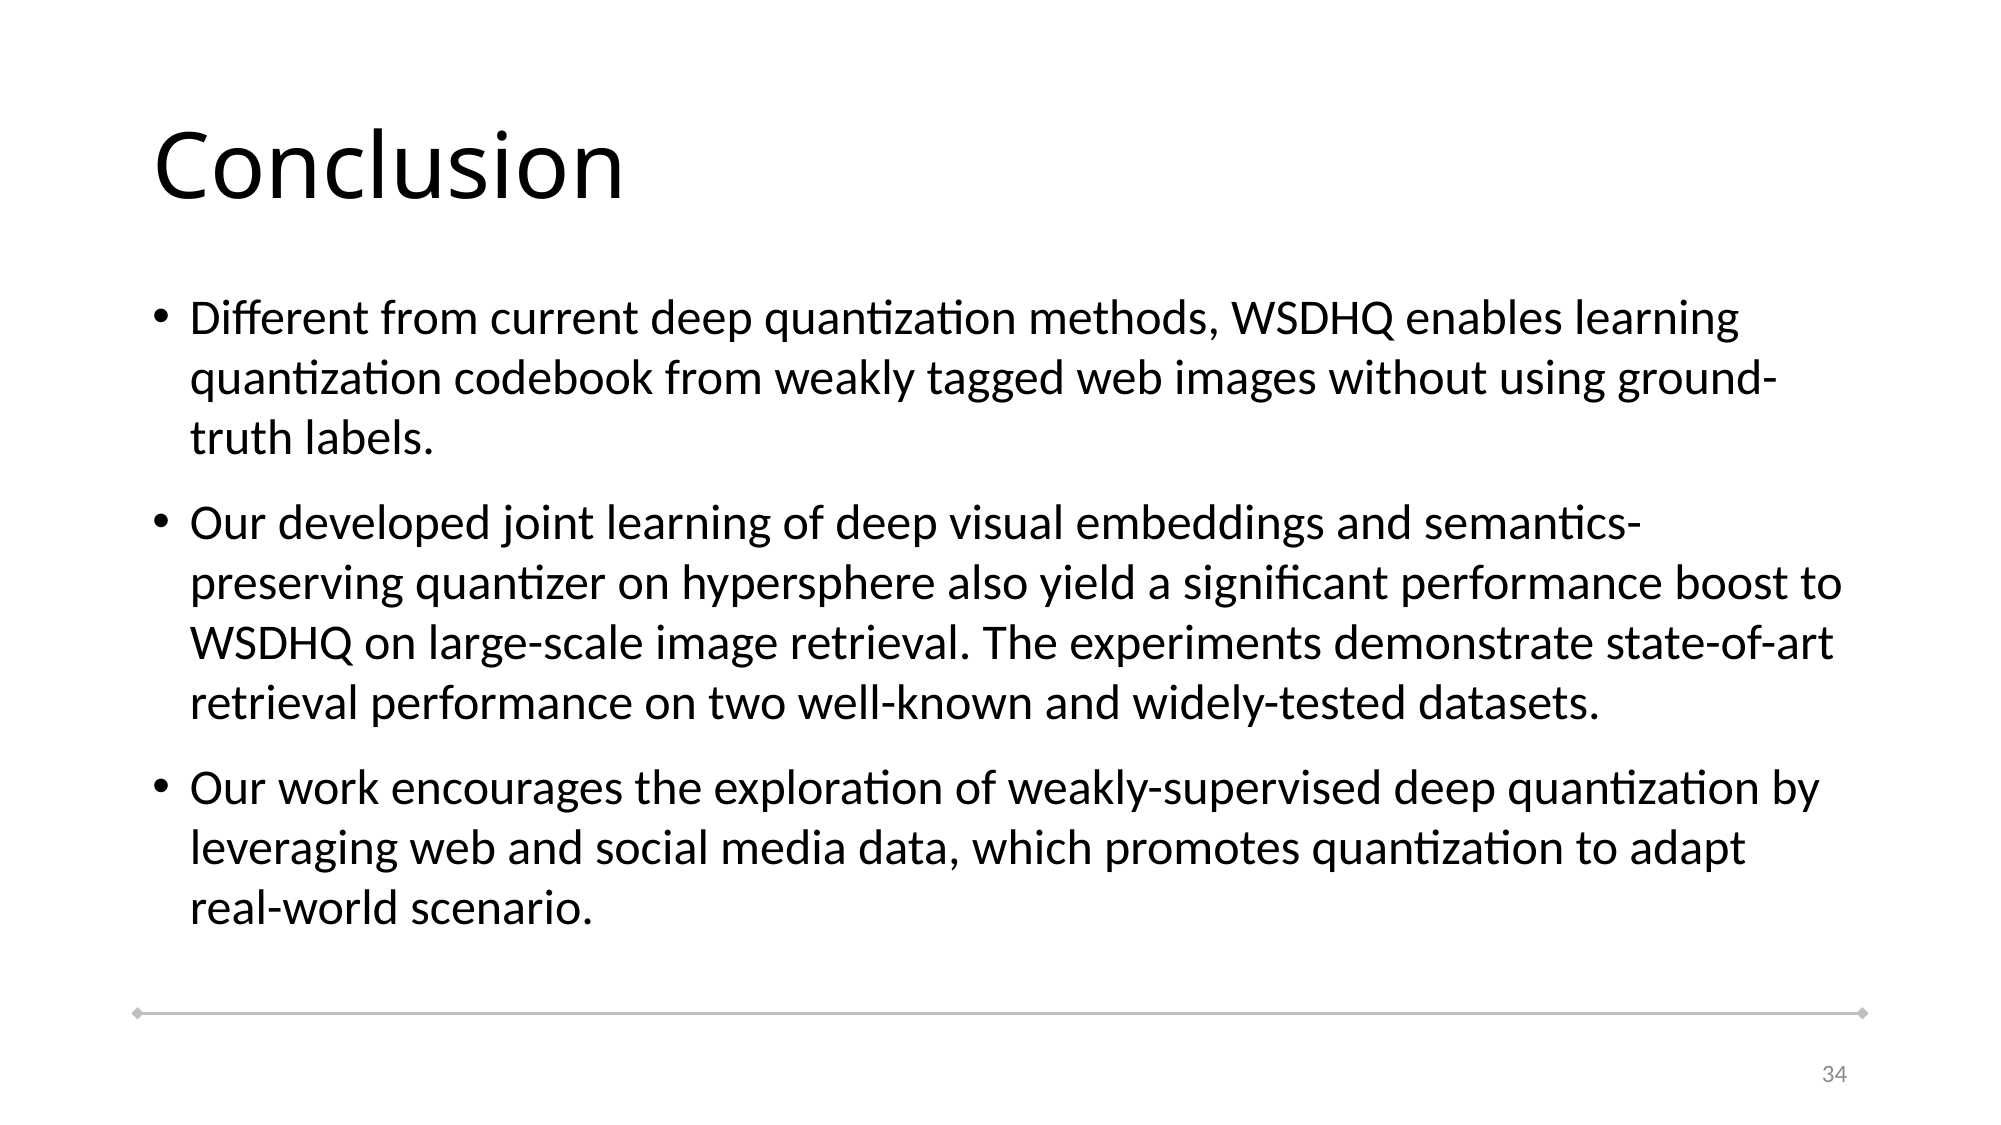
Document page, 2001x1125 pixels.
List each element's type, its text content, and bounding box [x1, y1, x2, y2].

slide_number 34 [1412, 1042, 1863, 1103]
list Different from current deep quantization methods, WSDHQ enables learning quantization codebook from weakly tagged web images without using ground-truth labels. Our developed joint learning of deep visual embeddings and semantics-preserving quantizer on hypersphere also yield a significant performance boost to WSDHQ on large-scale image retrieval. The experiments demonstrate state-of-art retrieval performance on two well-known and widely-tested datasets. Our work encourages the exploration of weakly-supervised deep quantization by leveraging web and social media data, which promotes quantization to adapt real-world scenario. [137, 277, 1863, 1012]
title Conclusion [137, 59, 1863, 277]
